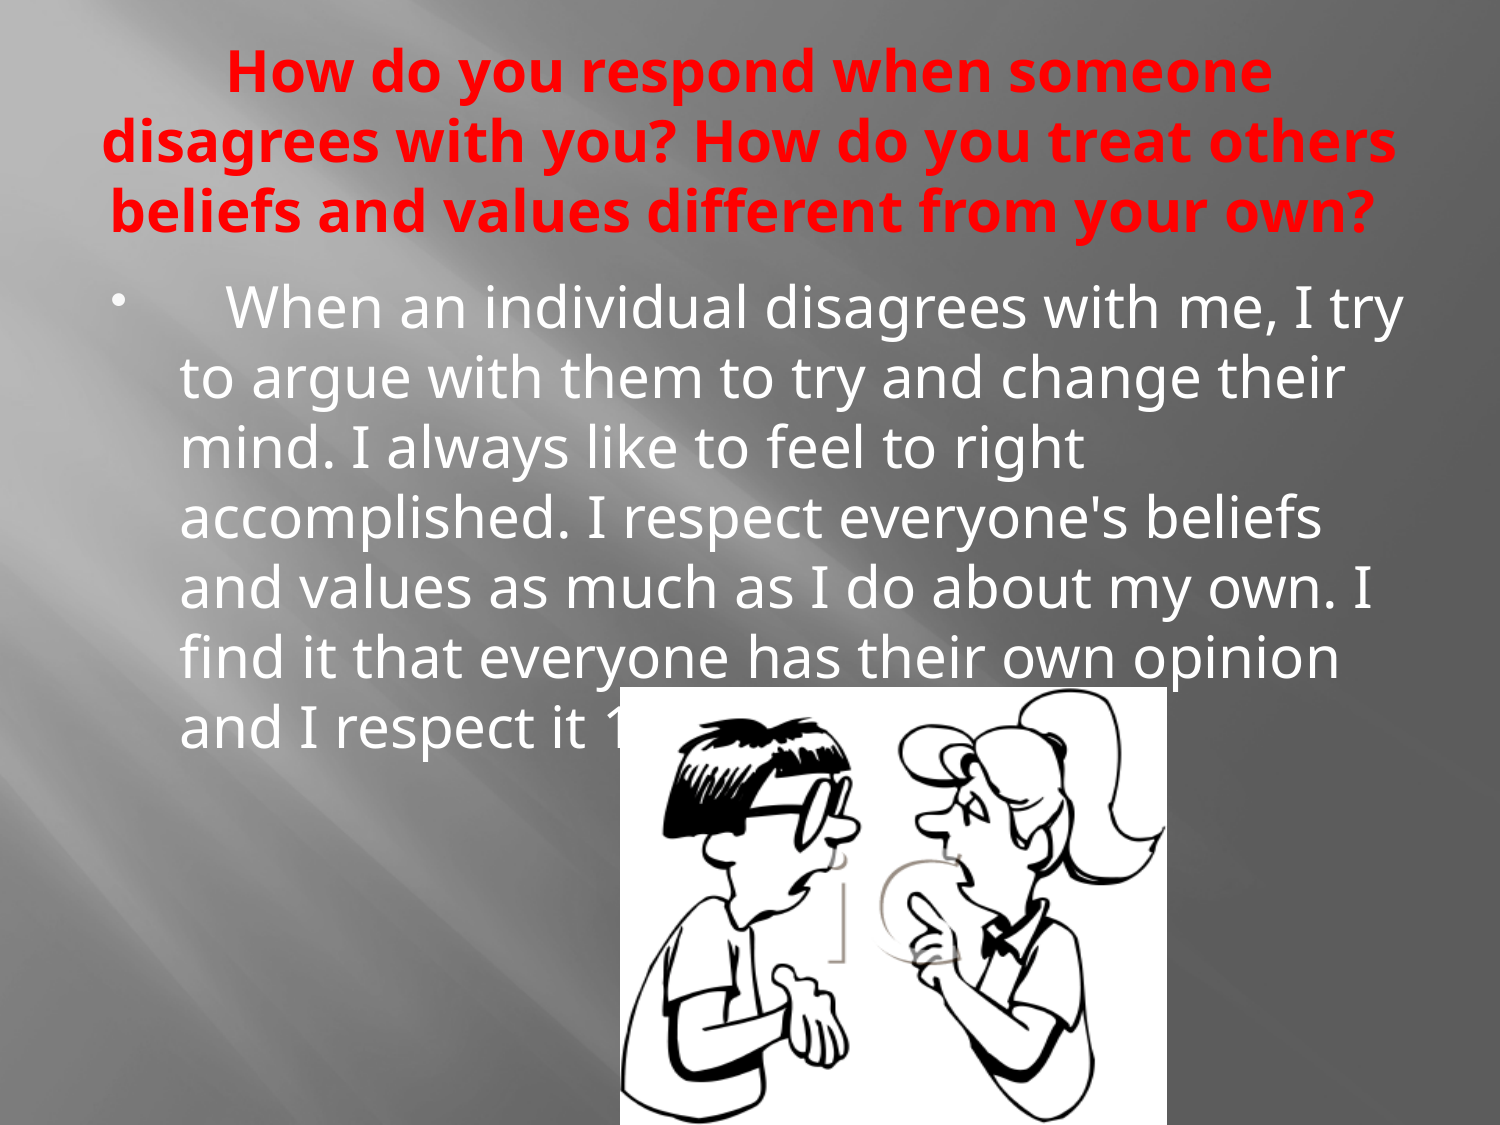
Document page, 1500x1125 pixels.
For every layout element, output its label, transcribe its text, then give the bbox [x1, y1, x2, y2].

picture [619, 686, 1168, 1125]
title How do you respond when someone disagrees with you? How do you treat others beliefs and values different from your own? [75, 45, 1425, 233]
list When an individual disagrees with me, I try to argue with them to try and change their mind. I always like to feel to right accomplished. I respect everyone's beliefs and values as much as I do about my own. I find it that everyone has their own opinion and I respect it 100%. [75, 262, 1425, 1035]
